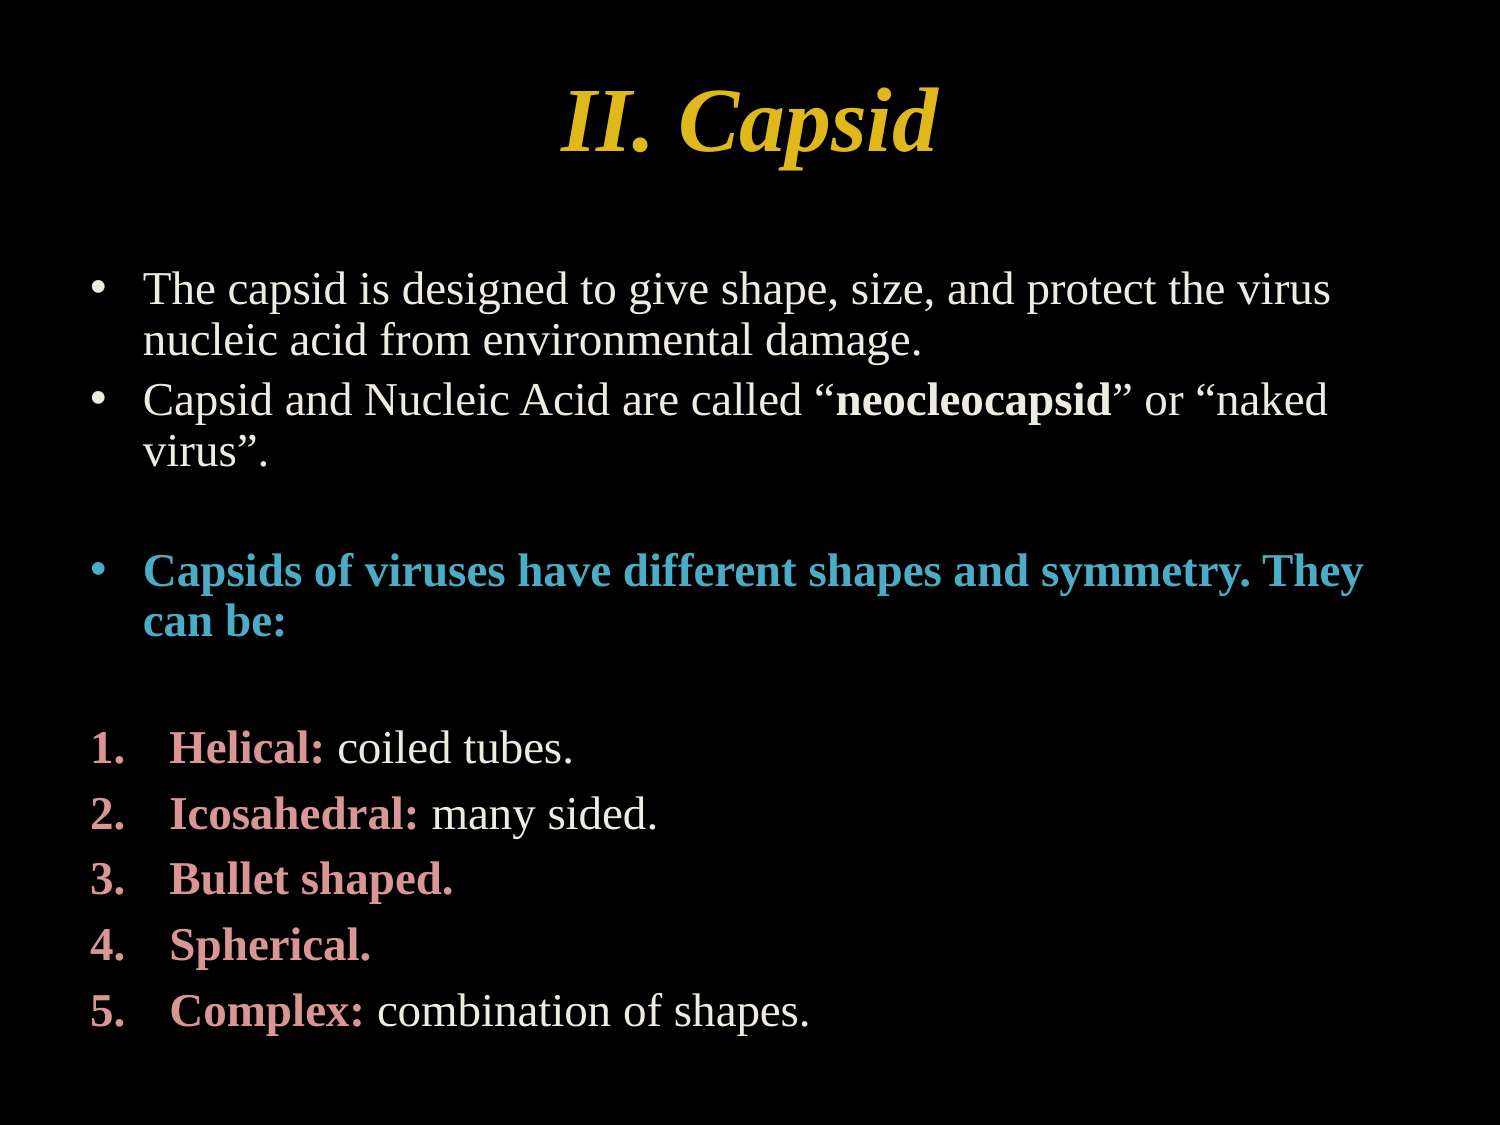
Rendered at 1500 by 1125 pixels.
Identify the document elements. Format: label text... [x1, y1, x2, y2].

title II. Capsid [75, 45, 1425, 185]
list The protein coat inclosing the genome. The capsid is designed to give shape, size, and protect the virus nucleic acid from environmental damage. Capsid and Nucleic Acid are called “neocleocapsid” or “naked virus”. Capsids of viruses have different shapes and symmetry. They can be: Helical: coiled tubes. Icosahedral: many sided. Bullet shaped. Spherical. Complex: combination of shapes. [75, 196, 1425, 1047]
